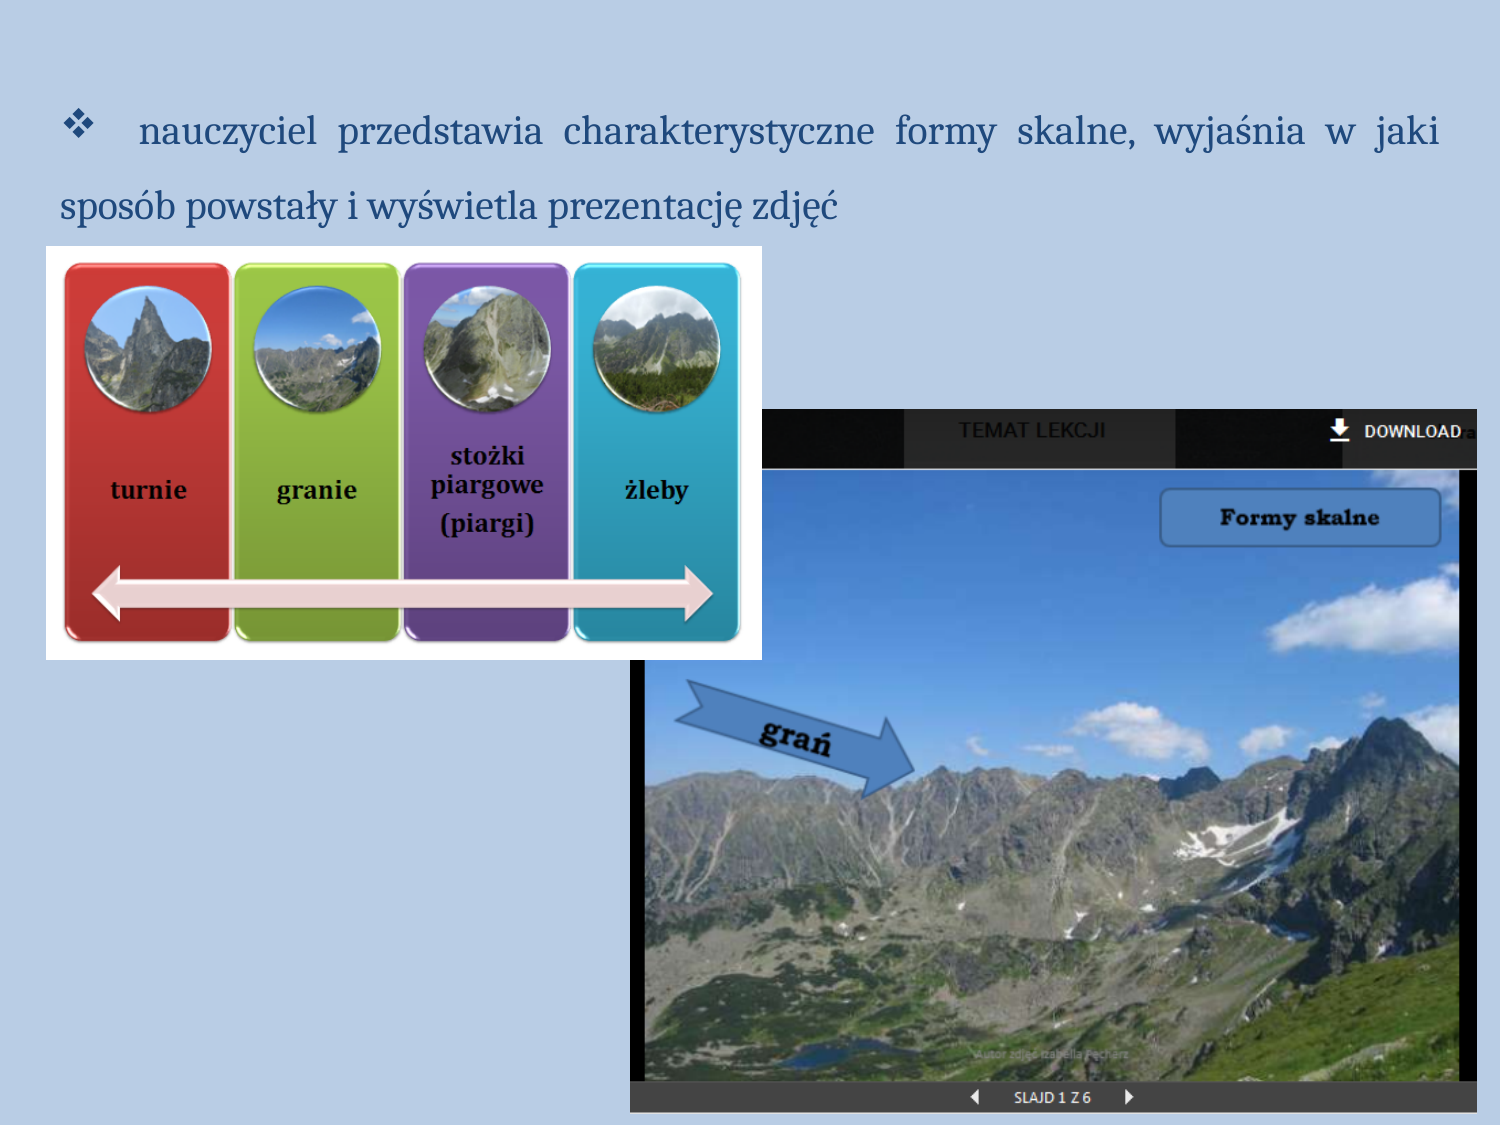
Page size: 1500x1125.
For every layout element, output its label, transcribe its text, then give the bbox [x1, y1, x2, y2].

picture [46, 245, 1477, 1114]
text_box nauczyciel przedstawia charakterystyczne formy skalne, wyjaśnia w jaki sposób powstały i wyświetla prezentację zdjęć [23, 23, 1477, 329]
